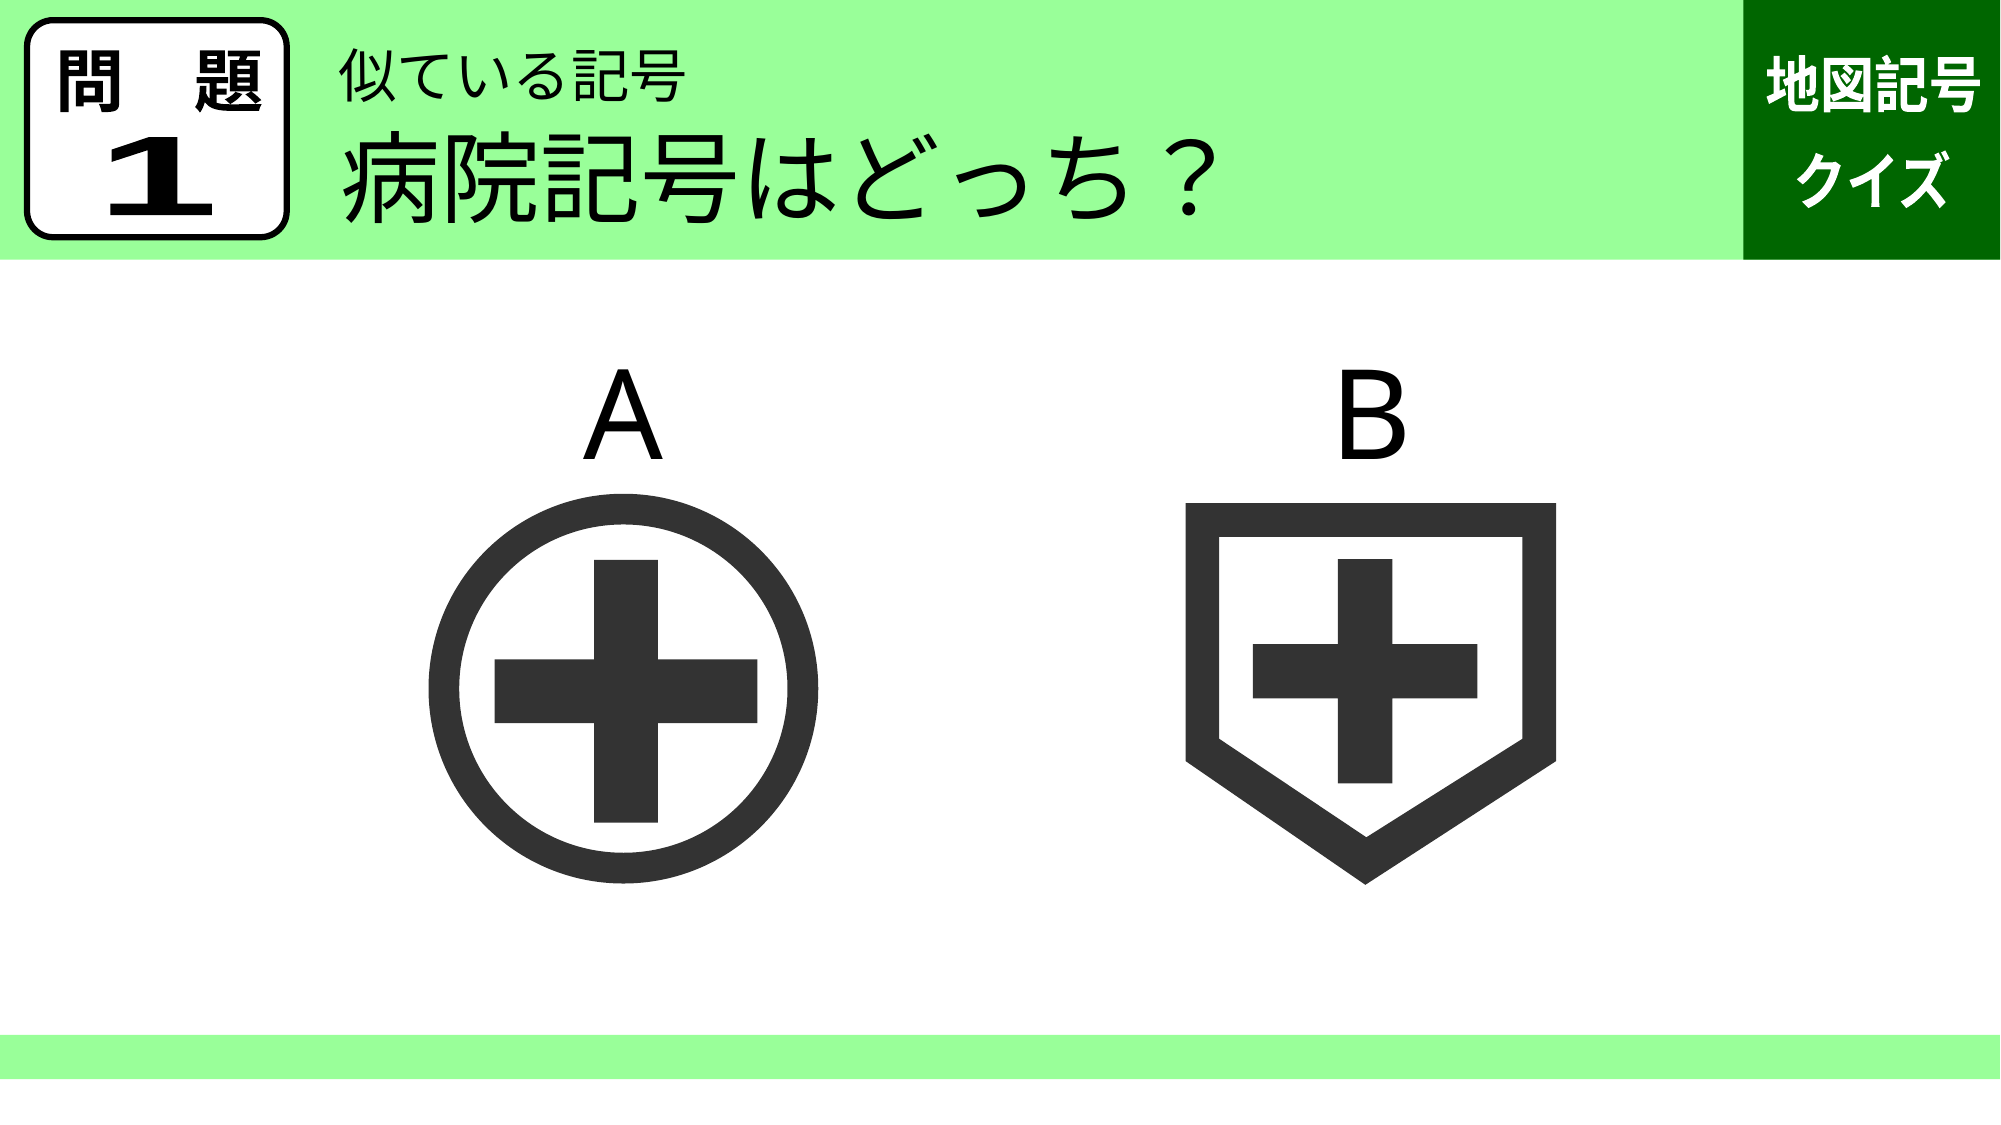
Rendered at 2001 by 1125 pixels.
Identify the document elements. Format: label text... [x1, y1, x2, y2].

text_box [428, 493, 819, 884]
text_box [0, 1034, 2000, 1080]
text_box A [568, 327, 679, 492]
text_box B [1315, 327, 1427, 492]
text_box 似ている記号 [323, 32, 703, 117]
text_box [1185, 503, 1557, 885]
text_box 病院記号はどっち？ [325, 107, 1256, 243]
